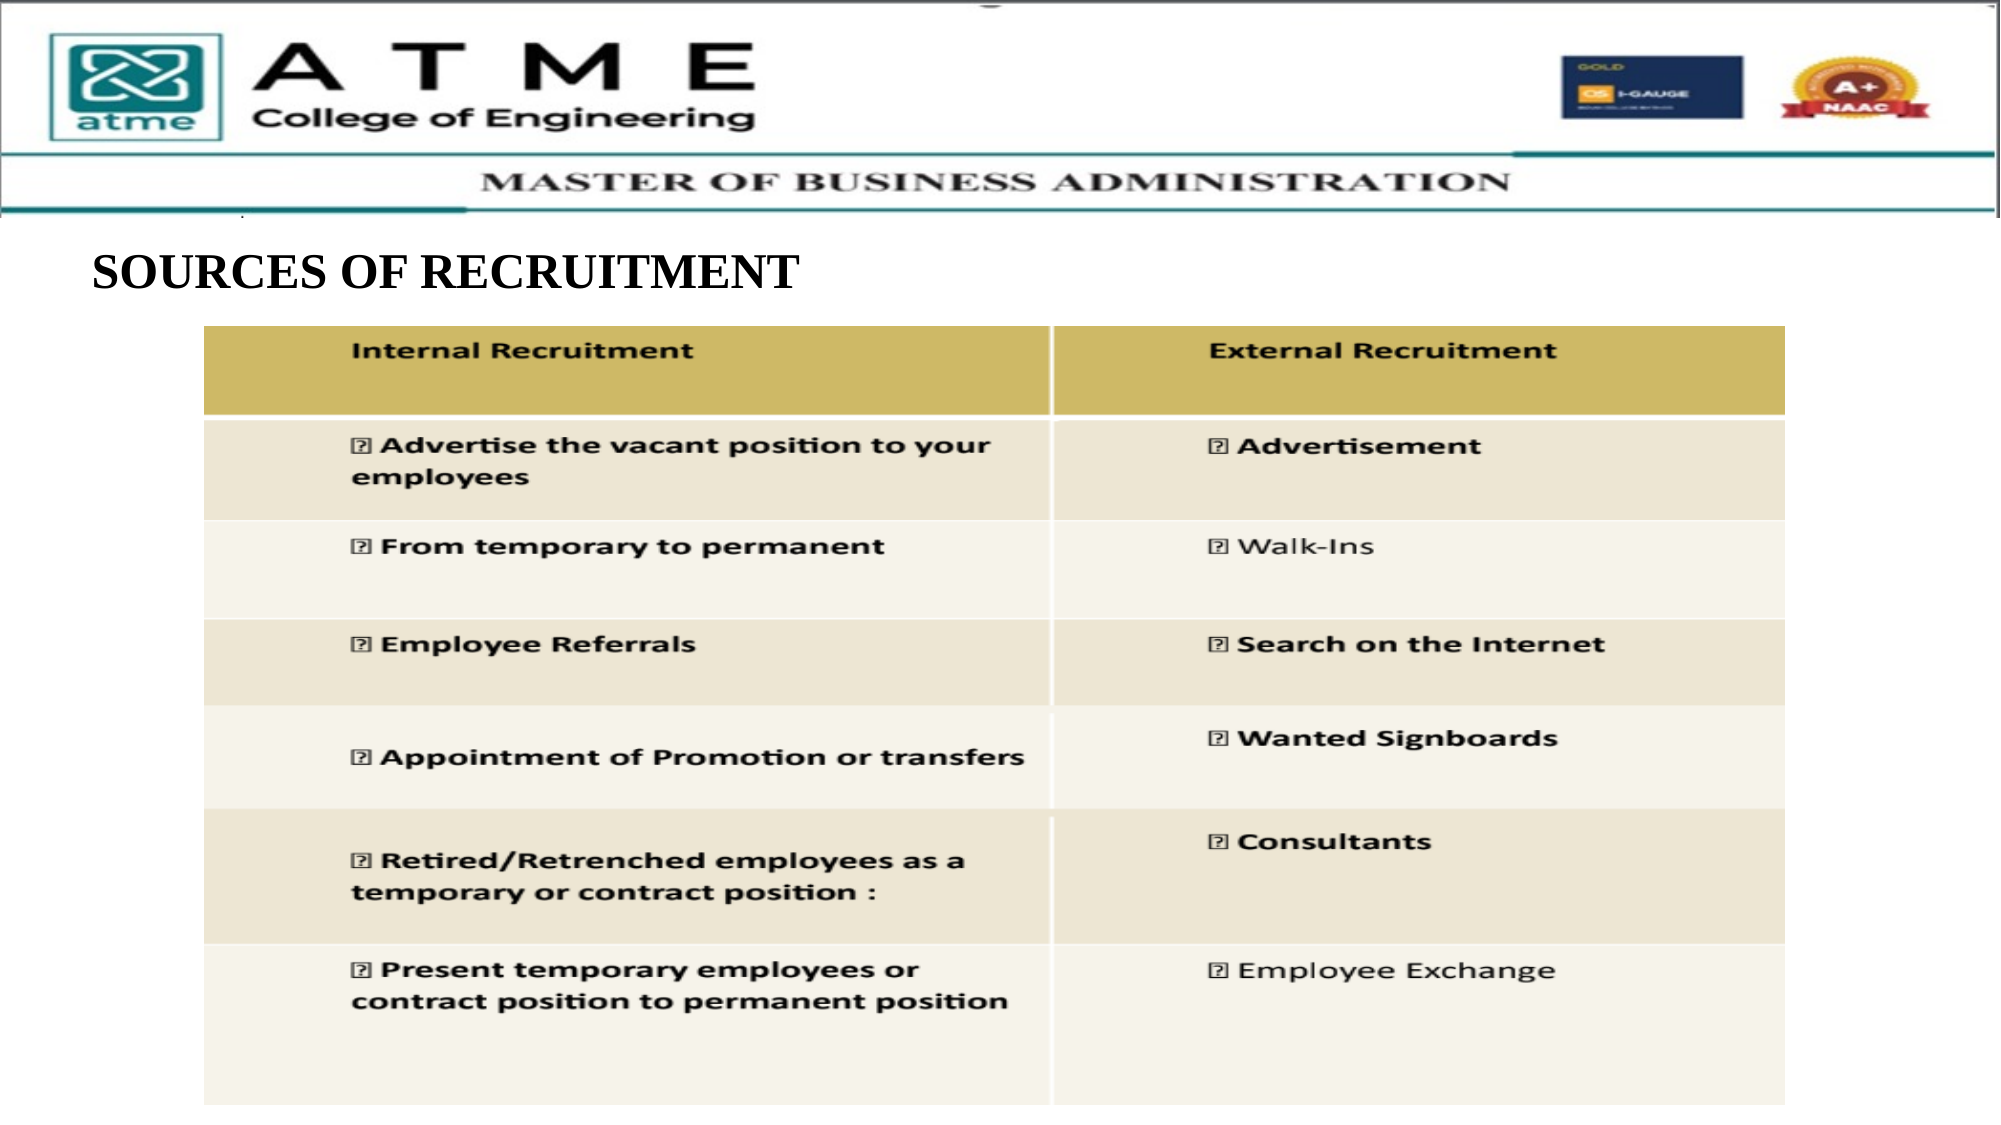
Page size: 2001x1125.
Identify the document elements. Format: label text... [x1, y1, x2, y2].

list SOURCES OF RECRUITMENT [76, 238, 1909, 1087]
picture [0, 0, 2000, 218]
picture [204, 326, 1785, 1105]
